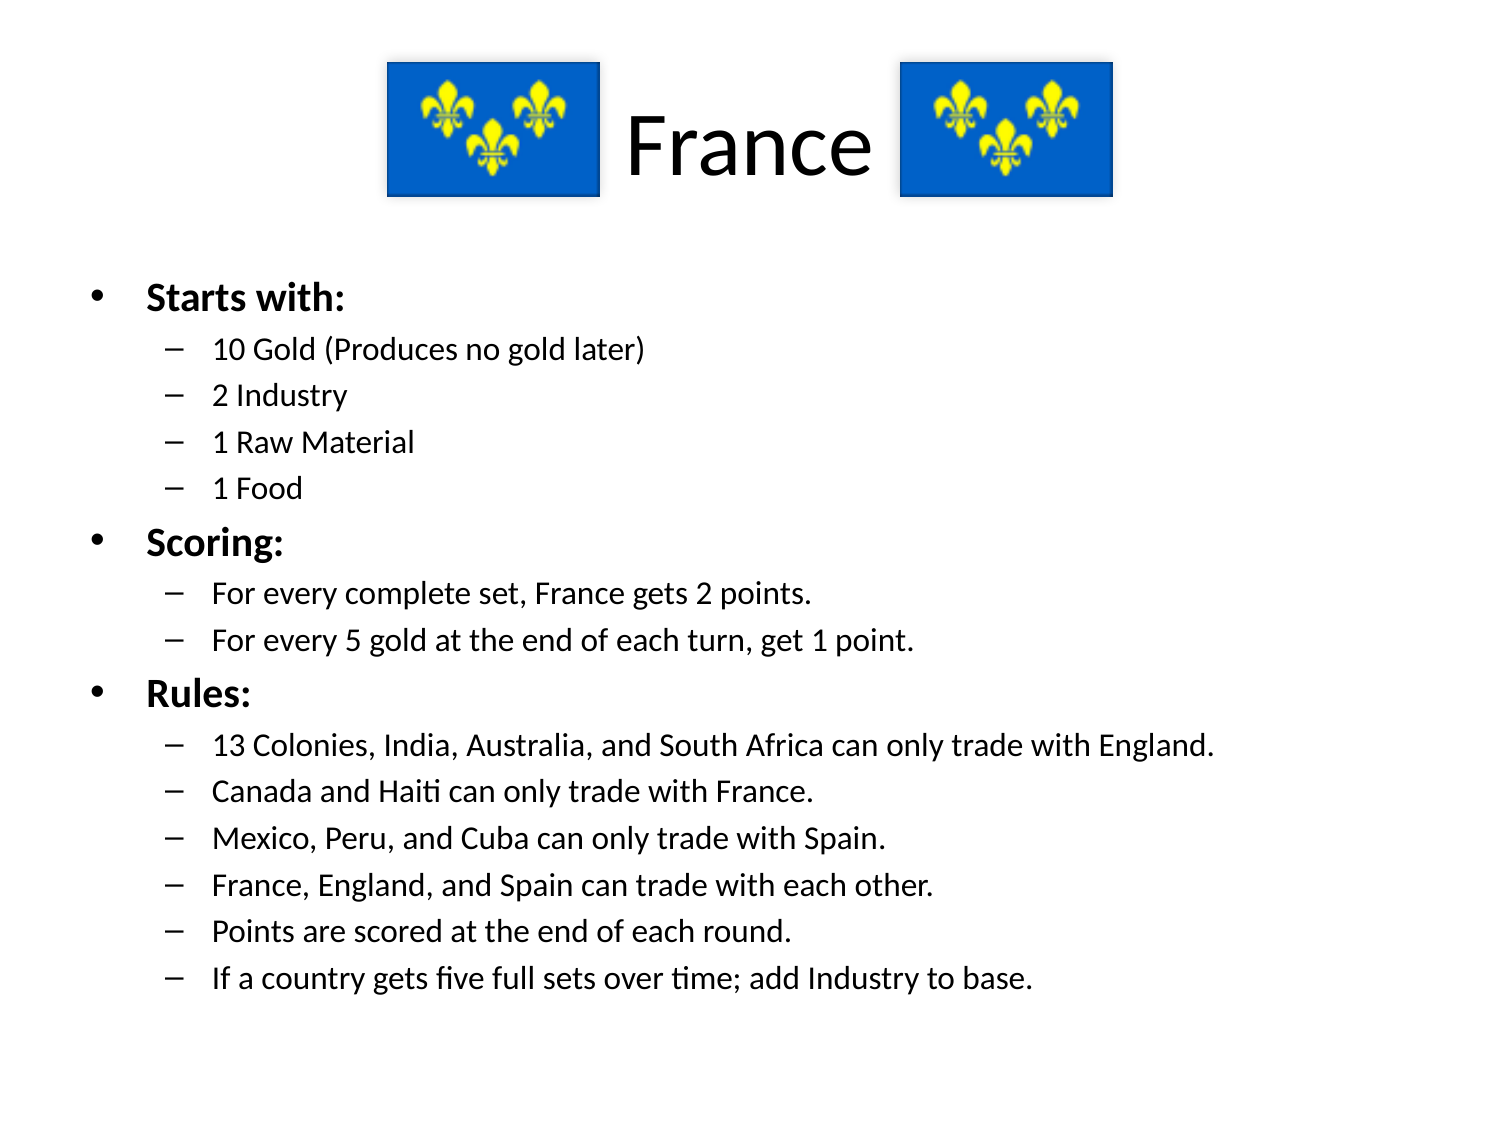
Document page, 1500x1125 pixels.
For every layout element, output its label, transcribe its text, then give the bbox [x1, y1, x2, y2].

picture [387, 62, 601, 197]
picture [899, 62, 1113, 197]
title France [75, 45, 1425, 233]
list Starts with: 10 Gold (Produces no gold later) 2 Industry 1 Raw Material 1 Food Scoring: For every complete set, France gets 2 points. For every 5 gold at the end of each turn, get 1 point. Rules: 13 Colonies, India, Australia, and South Africa can only trade with England. Canada and Haiti can only trade with France. Mexico, Peru, and Cuba can only trade with Spain. France, England, and Spain can trade with each other. Points are scored at the end of each round. If a country gets five full sets over time; add Industry to base. [75, 262, 1425, 1050]
